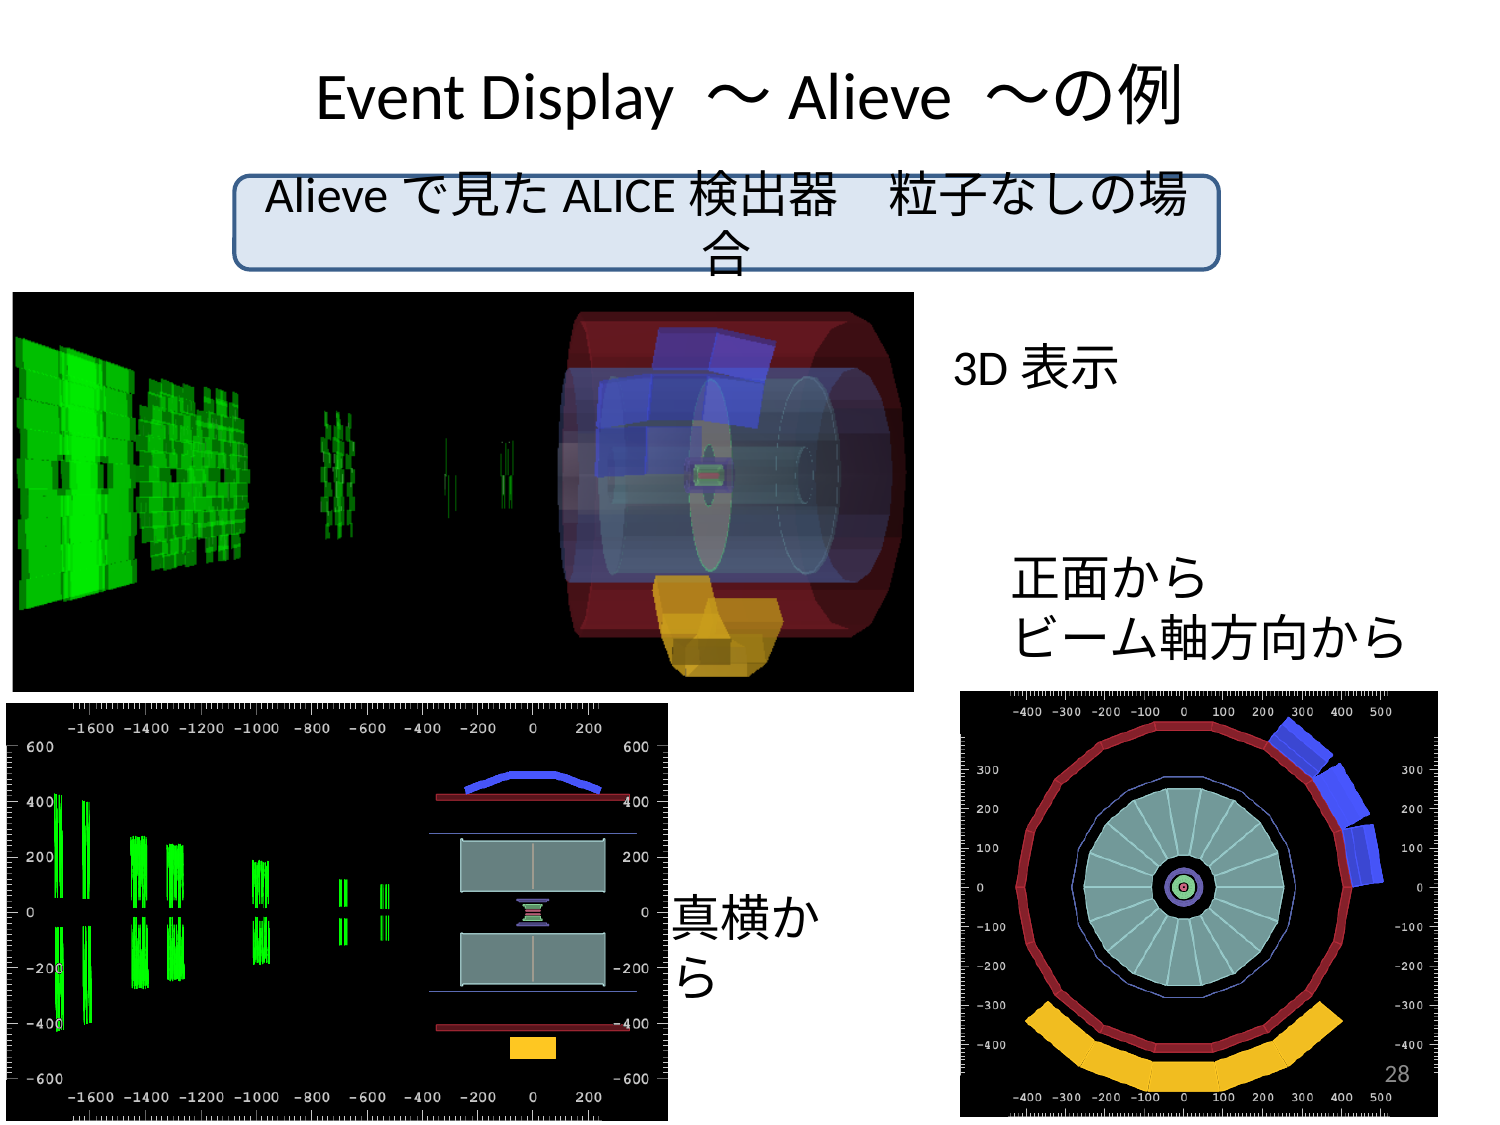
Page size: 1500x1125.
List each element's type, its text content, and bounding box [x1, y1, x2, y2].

title Event Display ～Alieve ～の例 [75, 45, 1425, 141]
text_box 正面から ビーム軸方向から [996, 538, 1442, 674]
text_box 3D表示 [937, 328, 1137, 403]
text_box 真横から [673, 878, 879, 1014]
picture [5, 703, 669, 1121]
picture [12, 292, 915, 692]
text_box Alieveで見たALICE検出器 粒子なしの場合 [232, 173, 1221, 272]
picture [960, 691, 1438, 1117]
